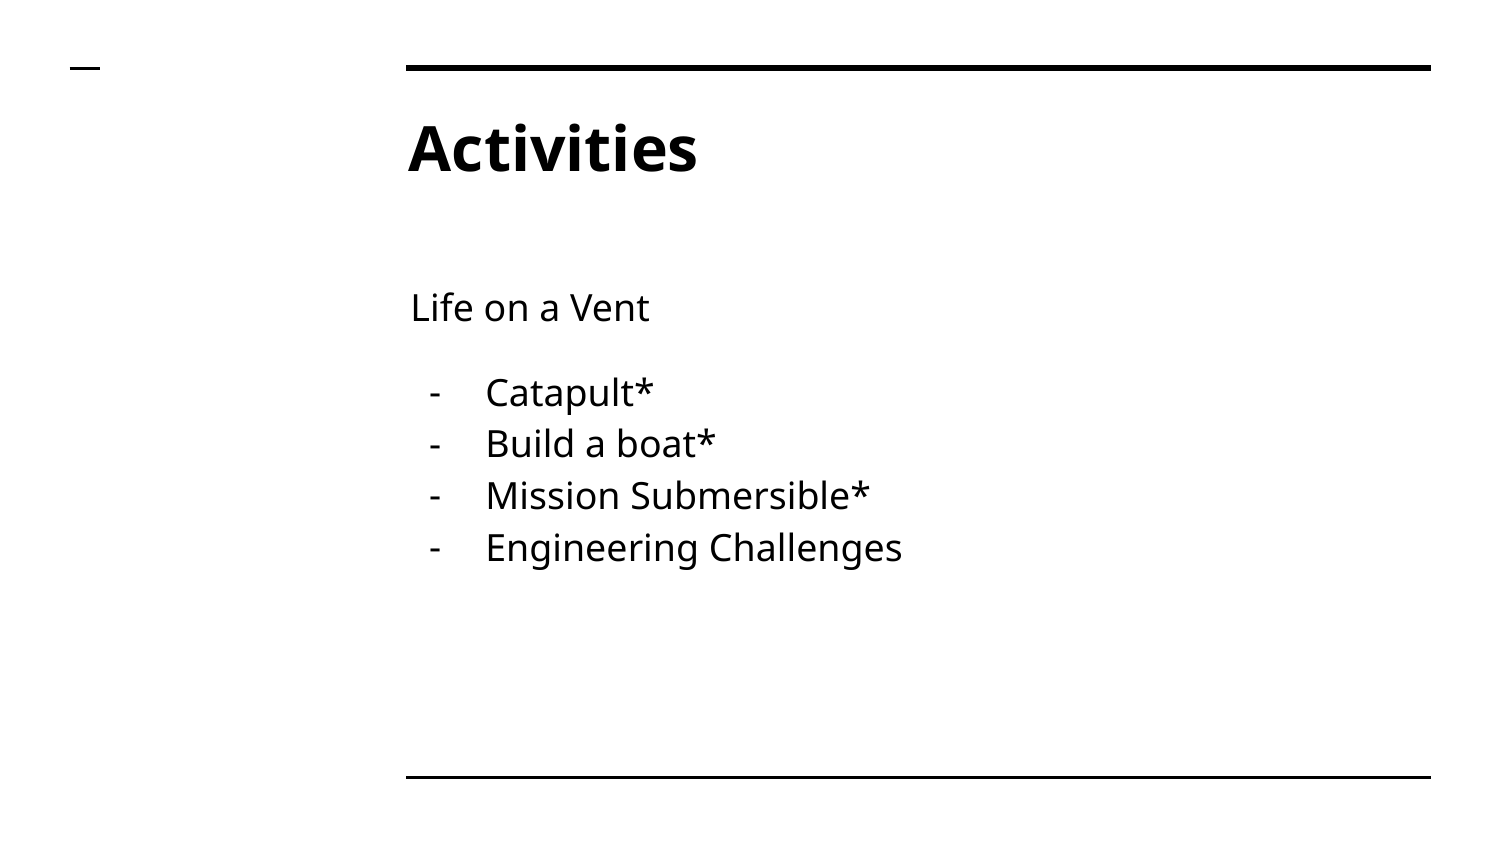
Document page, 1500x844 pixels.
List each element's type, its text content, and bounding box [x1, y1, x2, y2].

title Activities [393, 94, 1431, 199]
list Life on a Vent Catapult* Build a boat* Mission Submersible* Engineering Challenges [395, 261, 1433, 755]
